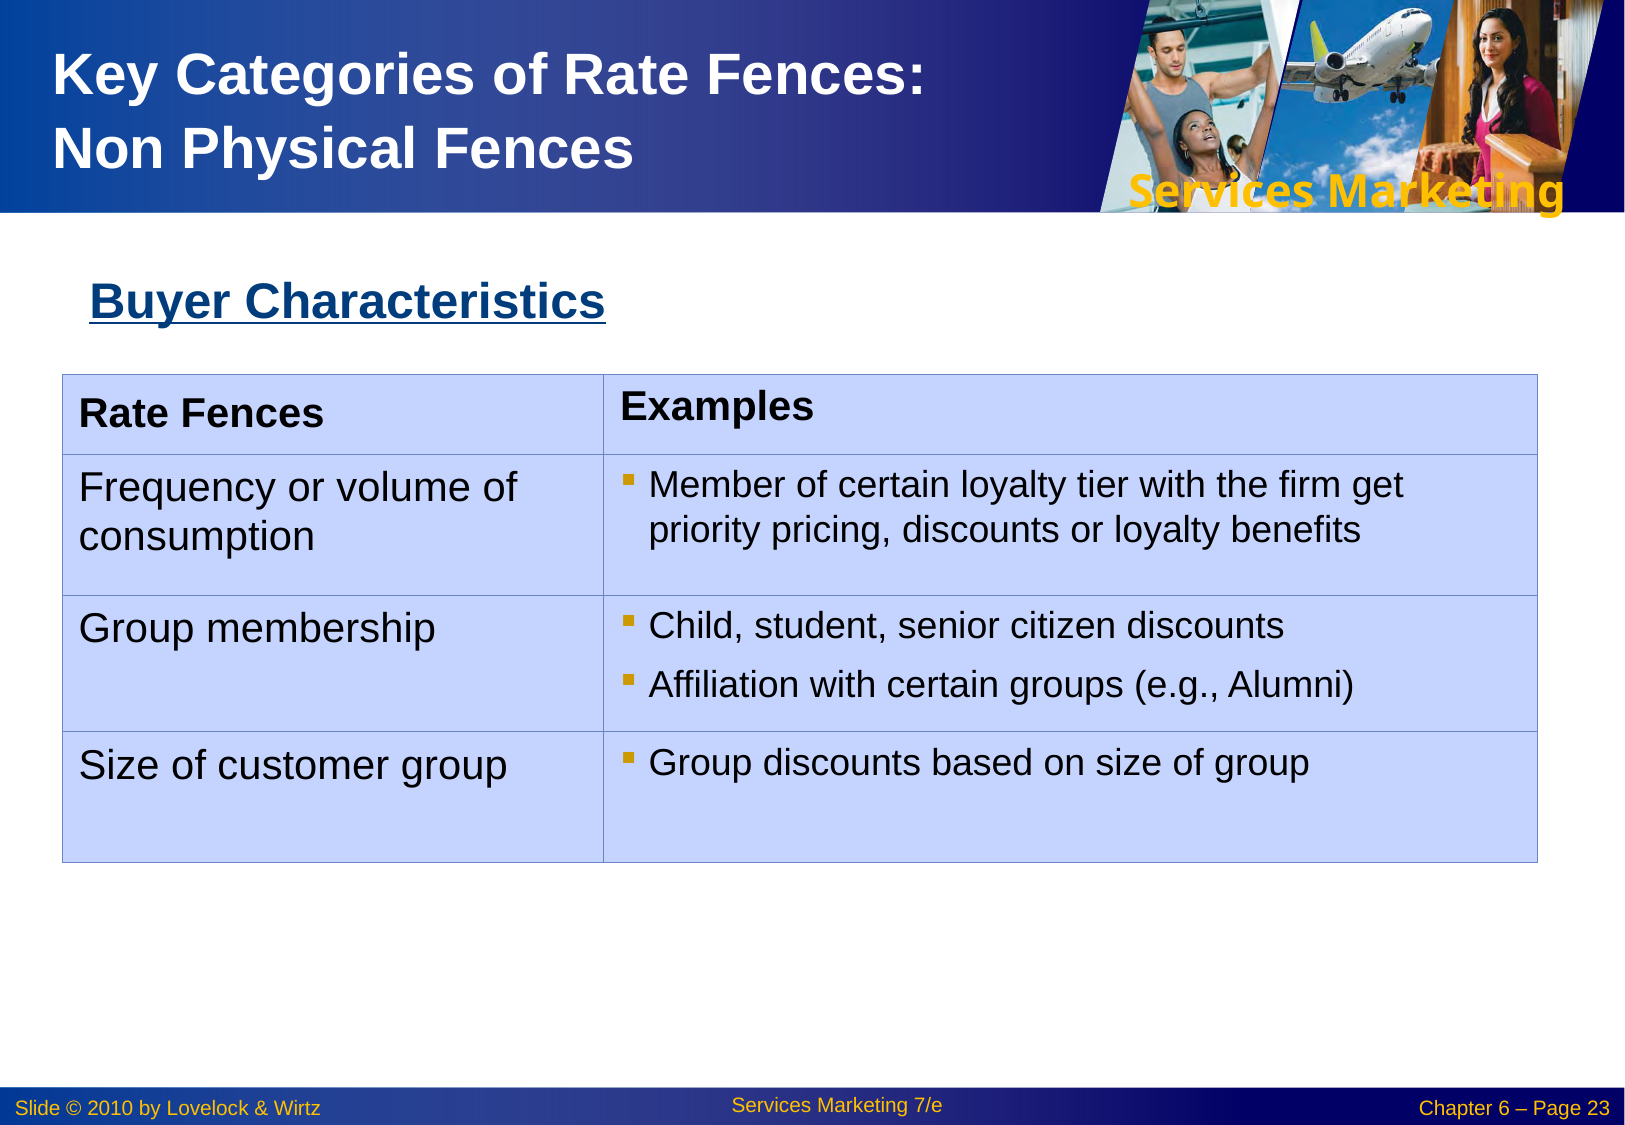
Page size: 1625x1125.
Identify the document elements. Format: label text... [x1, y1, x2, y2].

title Key Categories of Rate Fences: Non Physical Fences [36, 37, 1088, 176]
table_cell Group discounts based on size of group [604, 732, 1537, 862]
picture [1162, 186, 1172, 192]
table_cell Group membership [63, 596, 603, 731]
picture [1546, 187, 1556, 202]
text_box Buyer Characteristics [74, 237, 838, 337]
table_cell Child, student, senior citizen discounts Affiliation with certain groups (e.g., Alumni) [604, 596, 1537, 731]
table_cell Frequency or volume of consumption [63, 455, 603, 595]
picture [1100, 0, 1604, 213]
table_header Rate Fences [63, 375, 603, 454]
table_header Examples [604, 375, 1537, 454]
table_cell Size of customer group [63, 732, 603, 862]
table_cell Member of certain loyalty tier with the firm get priority pricing, discounts or loyalty benefits [604, 455, 1537, 595]
